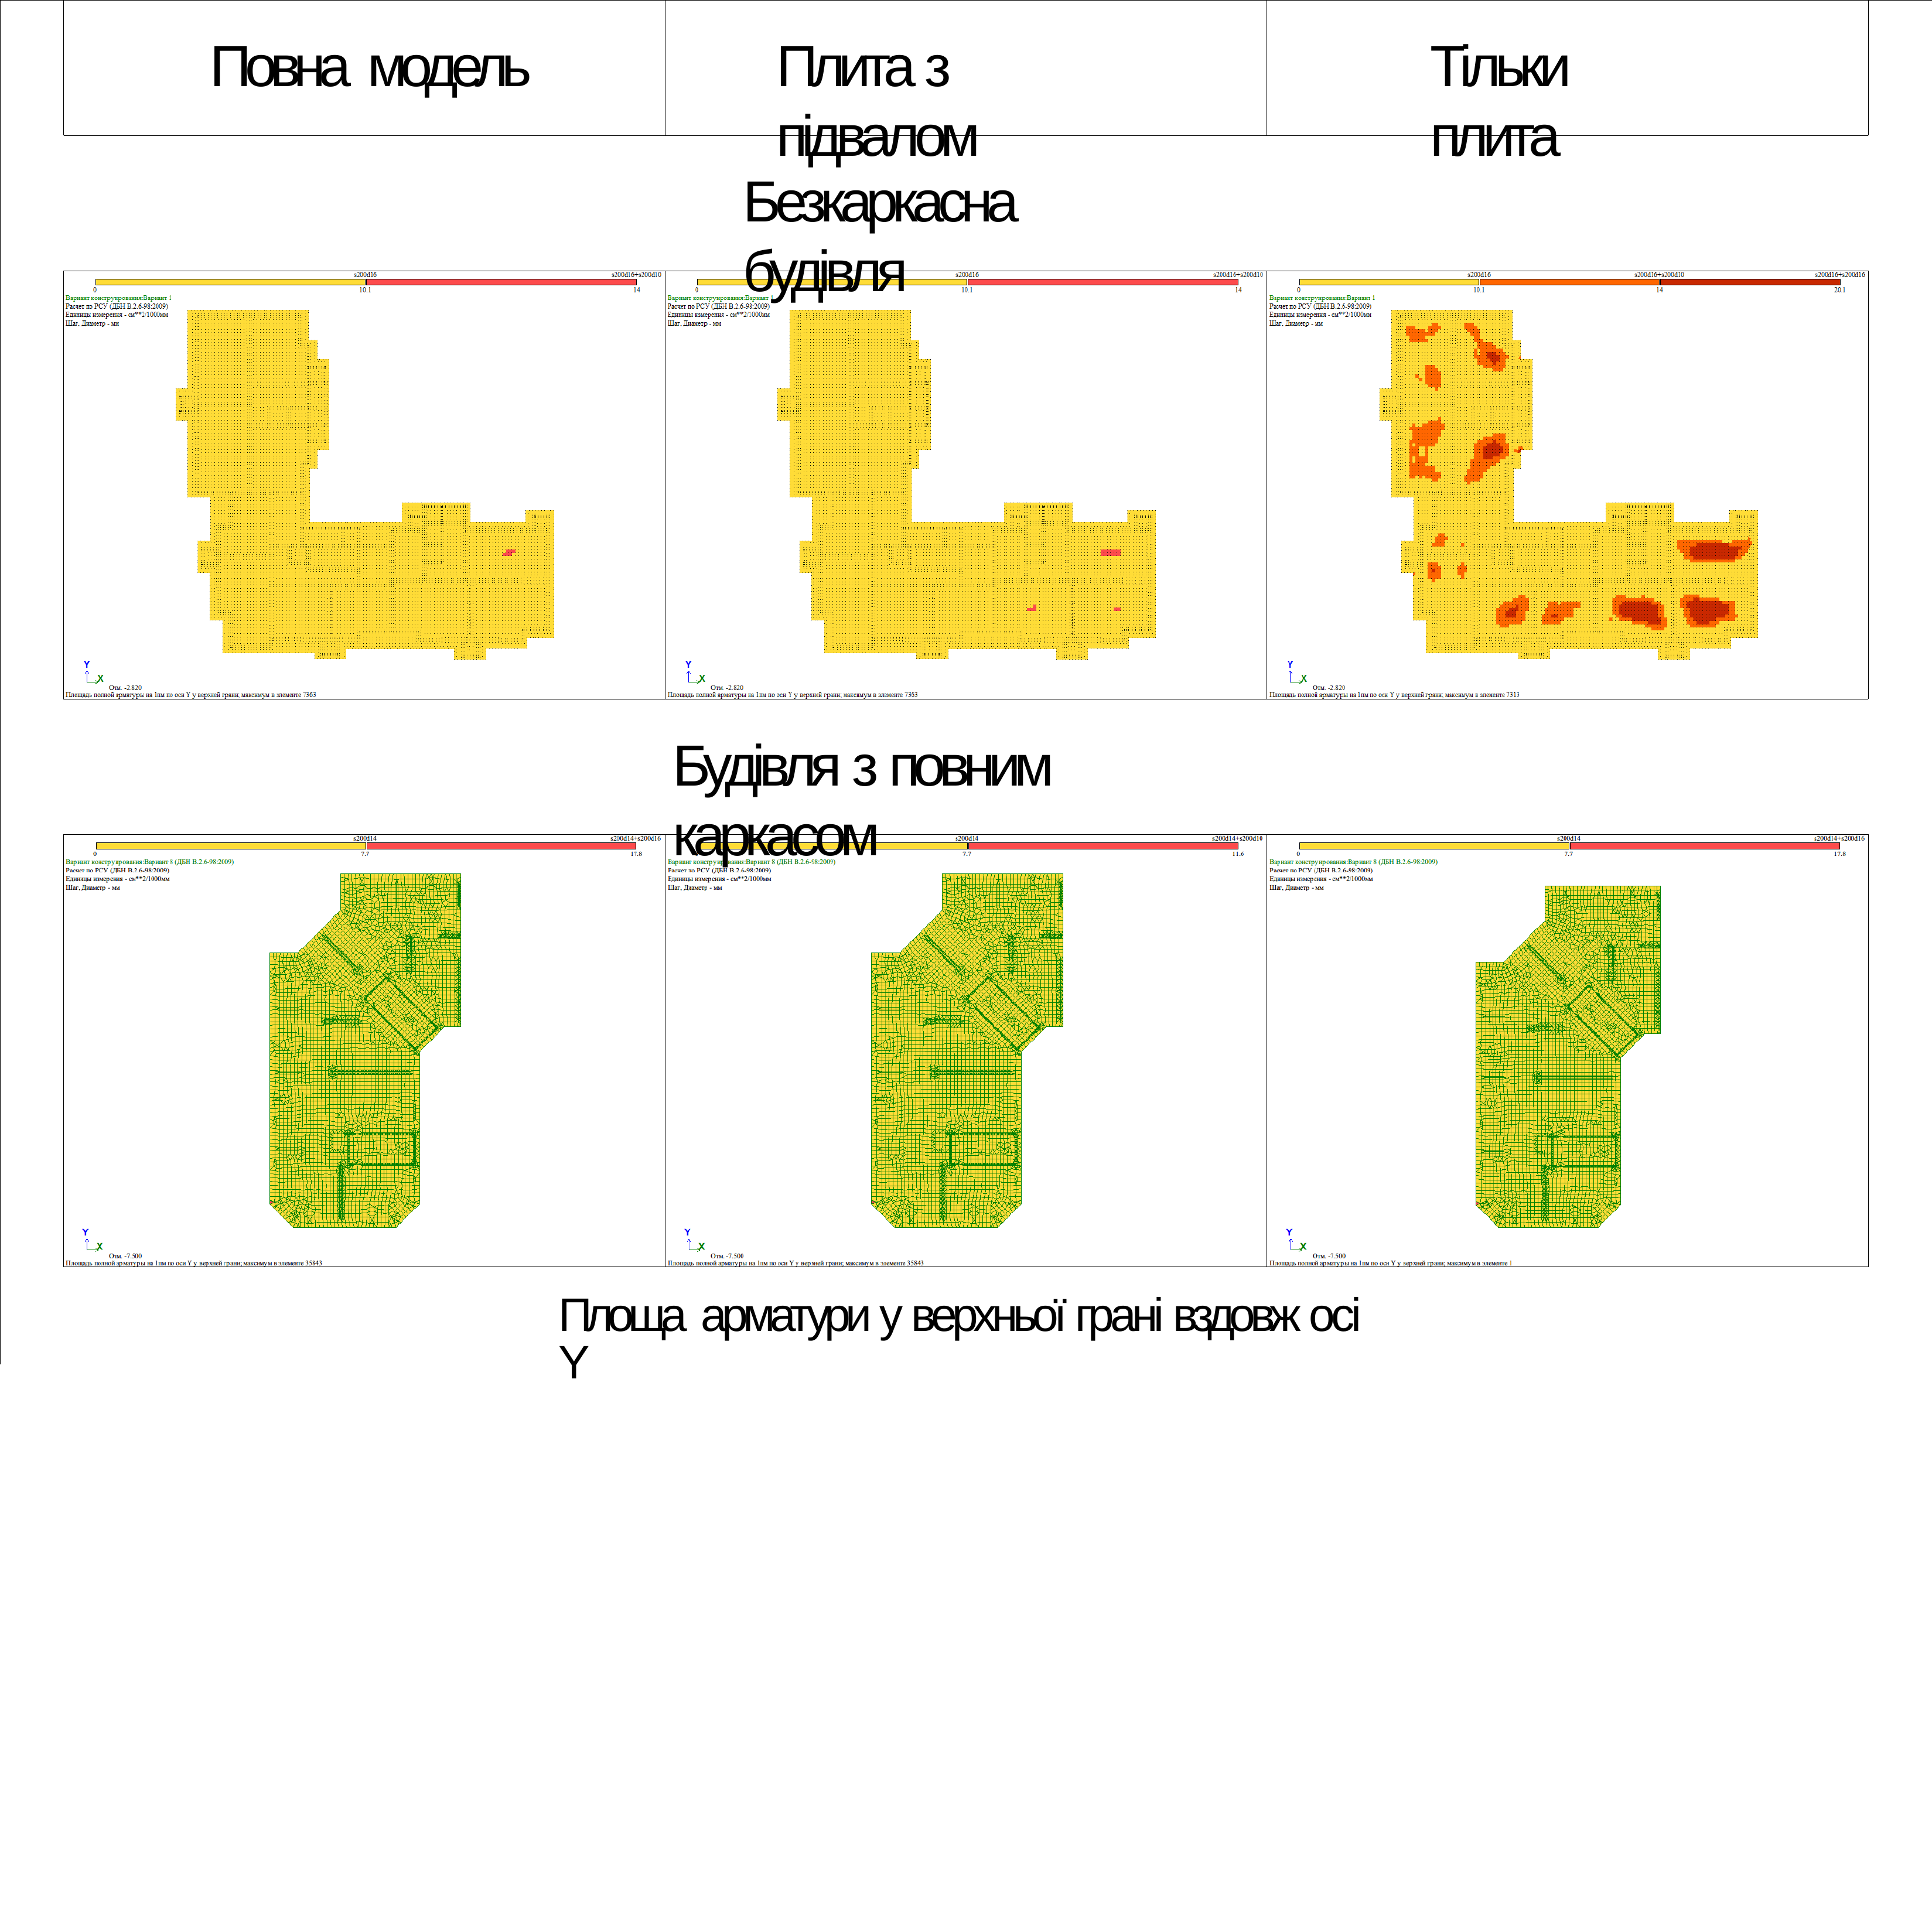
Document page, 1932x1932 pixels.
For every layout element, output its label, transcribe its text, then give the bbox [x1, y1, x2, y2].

title Повна модель [136, 28, 1228, 351]
table_header [665, 835, 1267, 1267]
table_header [64, 271, 665, 699]
text_box Тільки плита [1428, 28, 1707, 168]
text_box Площа арматури у верхньої грані вздовж осі Y [557, 1293, 1375, 1388]
table_header [64, 835, 665, 1267]
table_header [1267, 835, 1868, 1267]
text_box Будівля з повним каркасом [671, 728, 1258, 867]
table_header [665, 271, 1267, 699]
table_header [1267, 271, 1868, 699]
text_box Плита з підвалом [775, 28, 1157, 163]
text_box Безкаркасна будівля [742, 163, 1193, 303]
